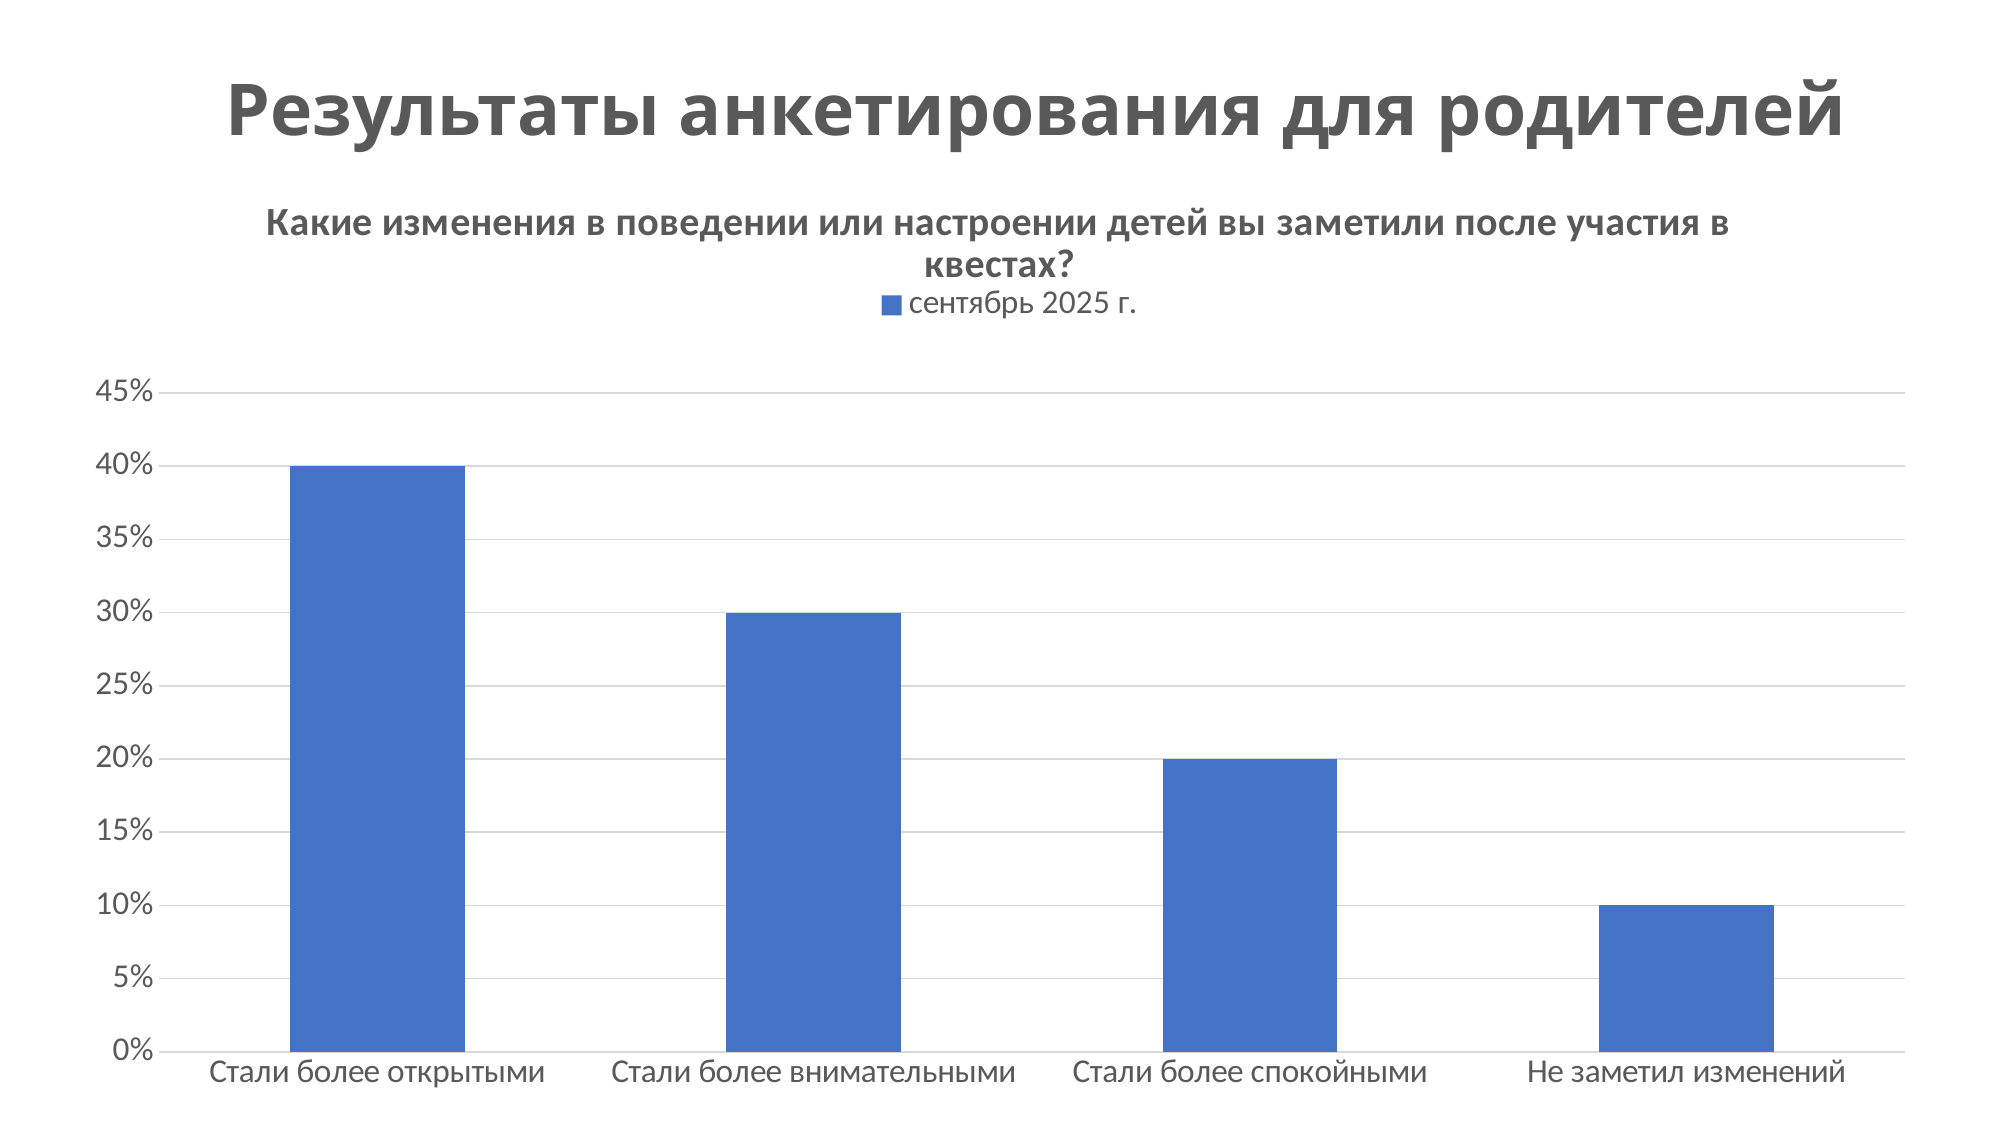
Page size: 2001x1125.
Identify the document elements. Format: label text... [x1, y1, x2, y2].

chart [57, 165, 1943, 1110]
title Результаты анкетирования для родителей [209, 59, 1863, 165]
